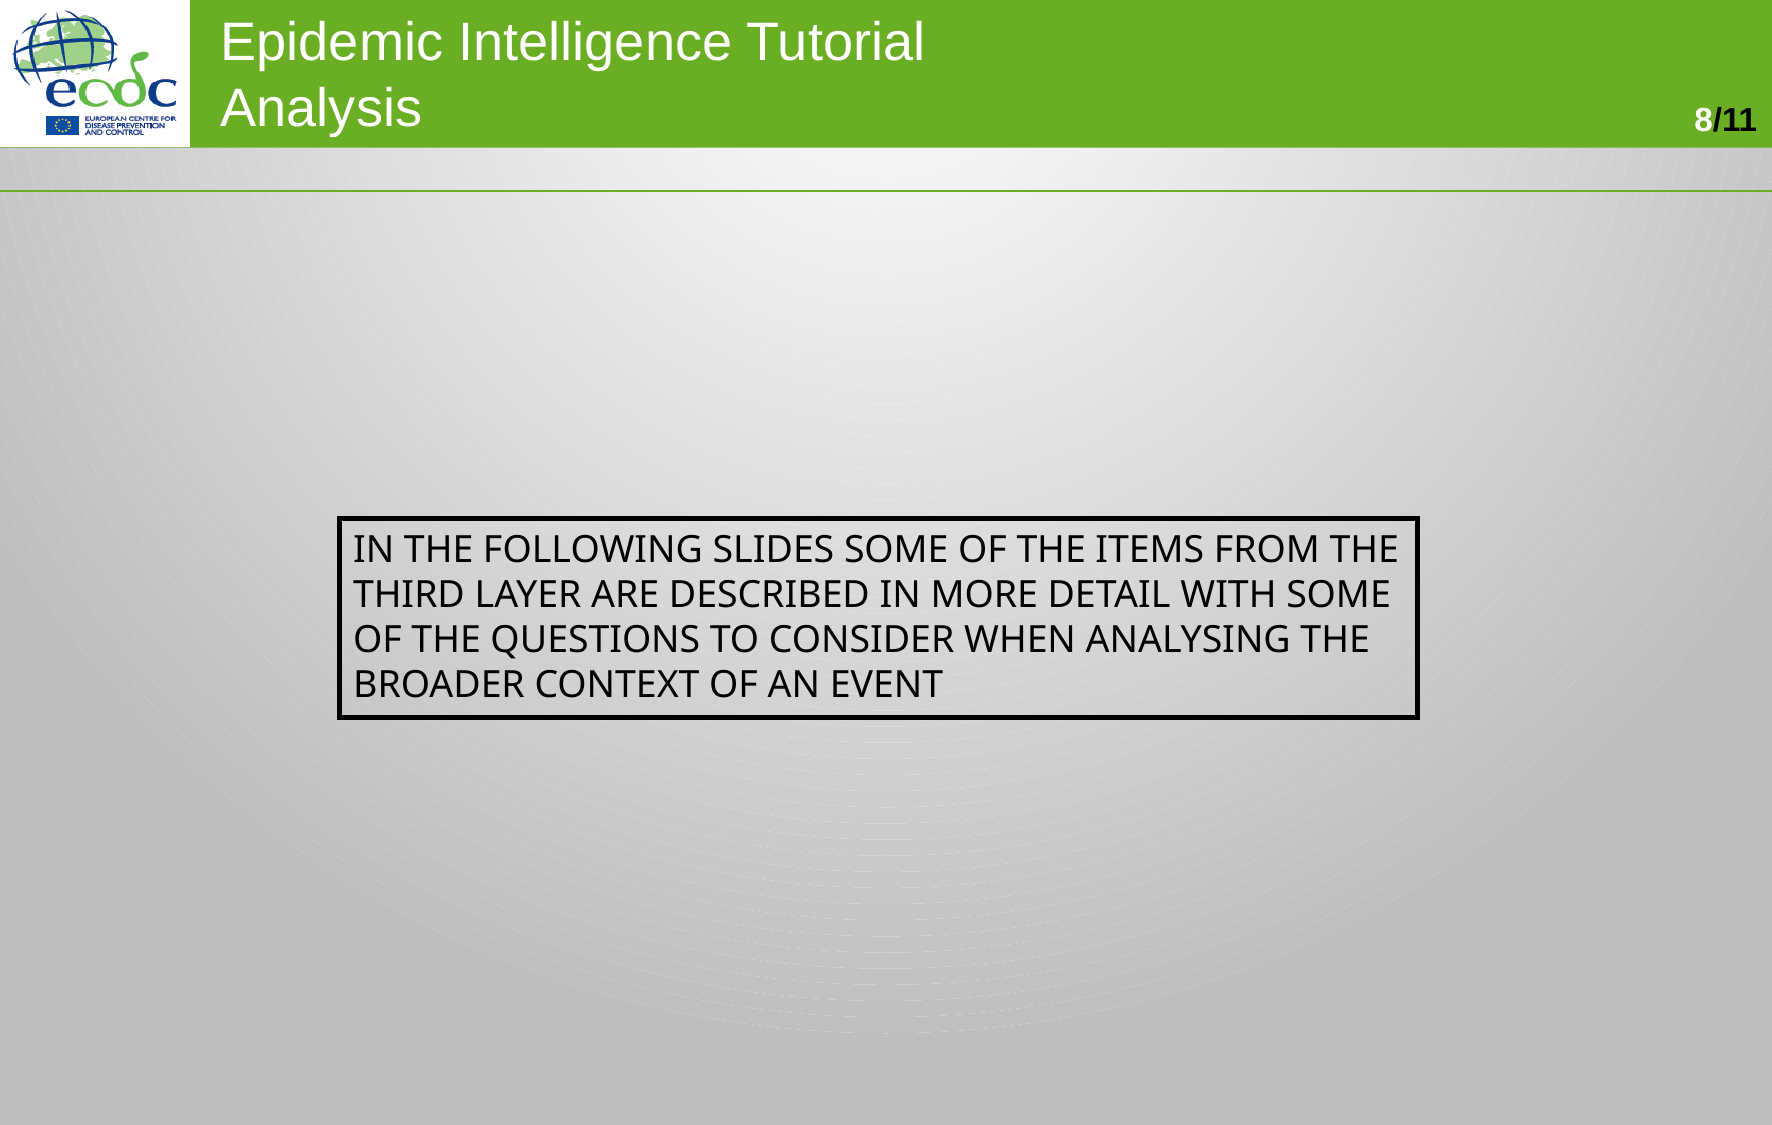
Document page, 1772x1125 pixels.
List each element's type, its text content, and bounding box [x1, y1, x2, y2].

list IN THE FOLLOWING SLIDES SOME OF THE ITEMS FROM THE THIRD LAYER ARE DESCRIBED IN MORE DETAIL WITH SOME OF THE QUESTIONS TO CONSIDER WHEN ANALYSING THE BROADER CONTEXT OF AN EVENT [339, 517, 1418, 718]
picture [0, 0, 190, 147]
